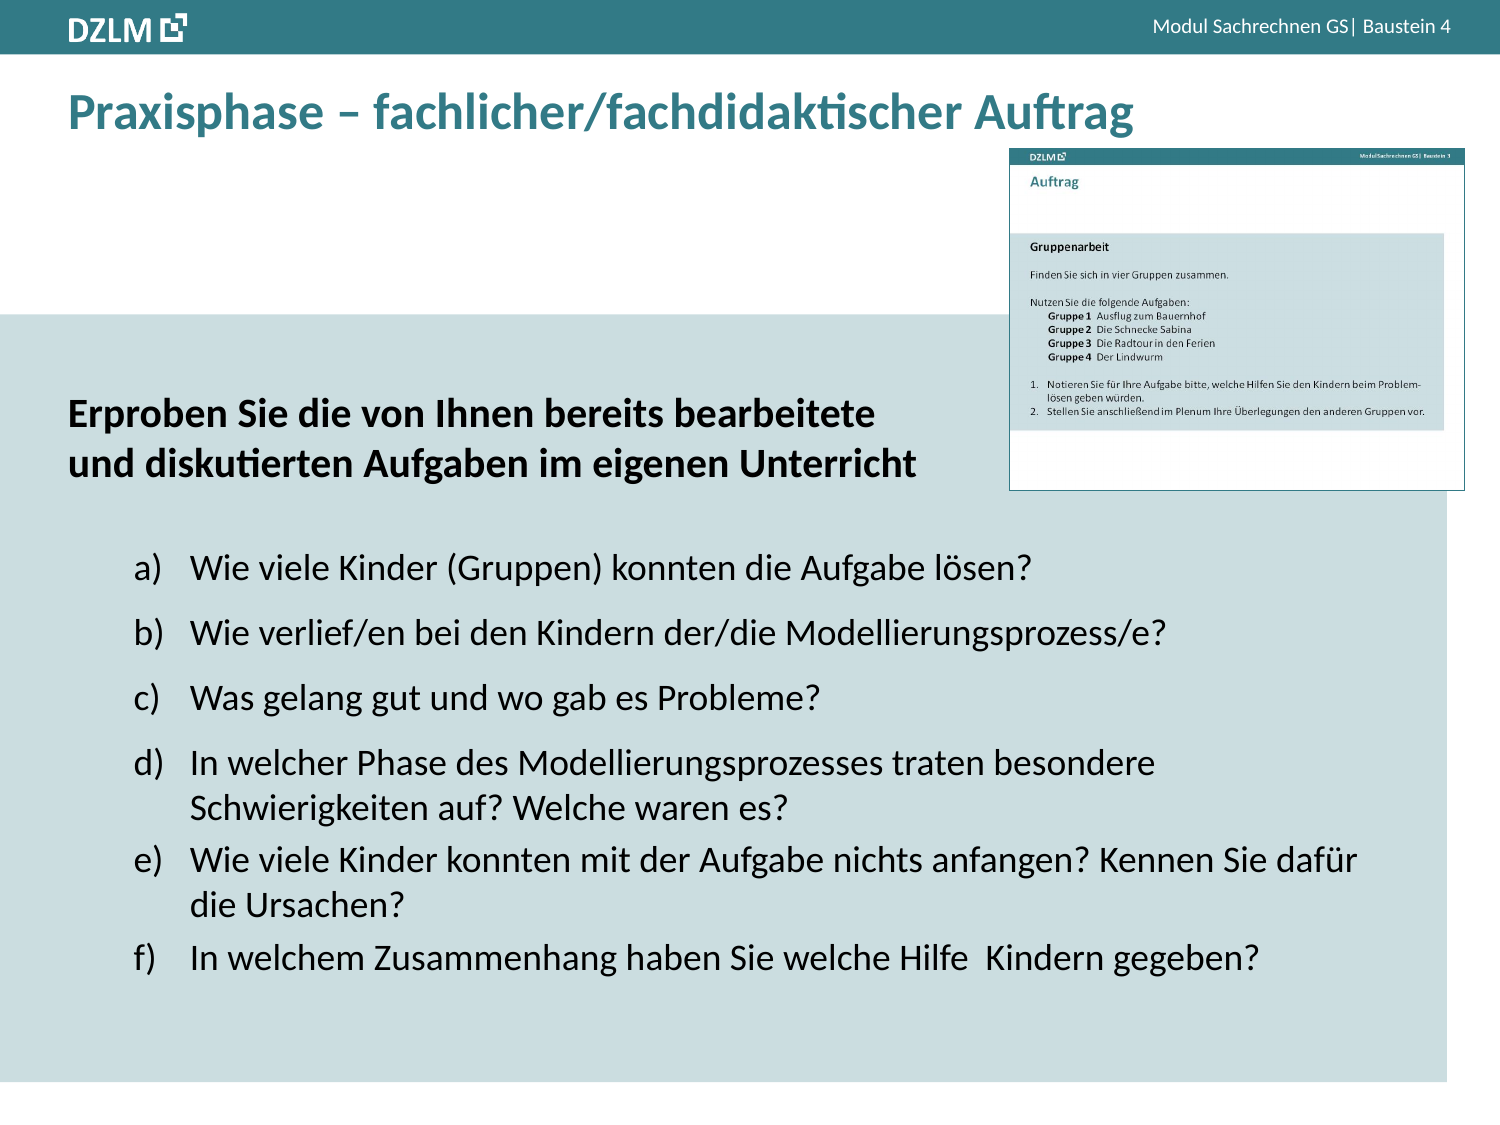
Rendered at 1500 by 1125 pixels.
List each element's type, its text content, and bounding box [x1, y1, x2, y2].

text_box [0, 314, 1447, 1083]
picture [1009, 148, 1465, 491]
text_box Erproben Sie die von Ihnen bereits bearbeitete und diskutierten Aufgaben im eigenen Unterricht Wie viele Kinder (Gruppen) konnten die Aufgabe lösen? Wie verlief/en bei den Kindern der/die Modellierungsprozess/e? Was gelang gut und wo gab es Probleme? In welcher Phase des Modellierungsprozesses traten besondere Schwierigkeiten auf? Welche waren es? Wie viele Kinder konnten mit der Aufgabe nichts anfangen? Kennen Sie dafür die Ursachen? In welchem Zusammenhang haben Sie welche Hilfe Kindern gegeben? [53, 385, 1412, 1000]
title Praxisphase – fachlicher/fachdidaktischer Auftrag [53, 68, 1500, 149]
